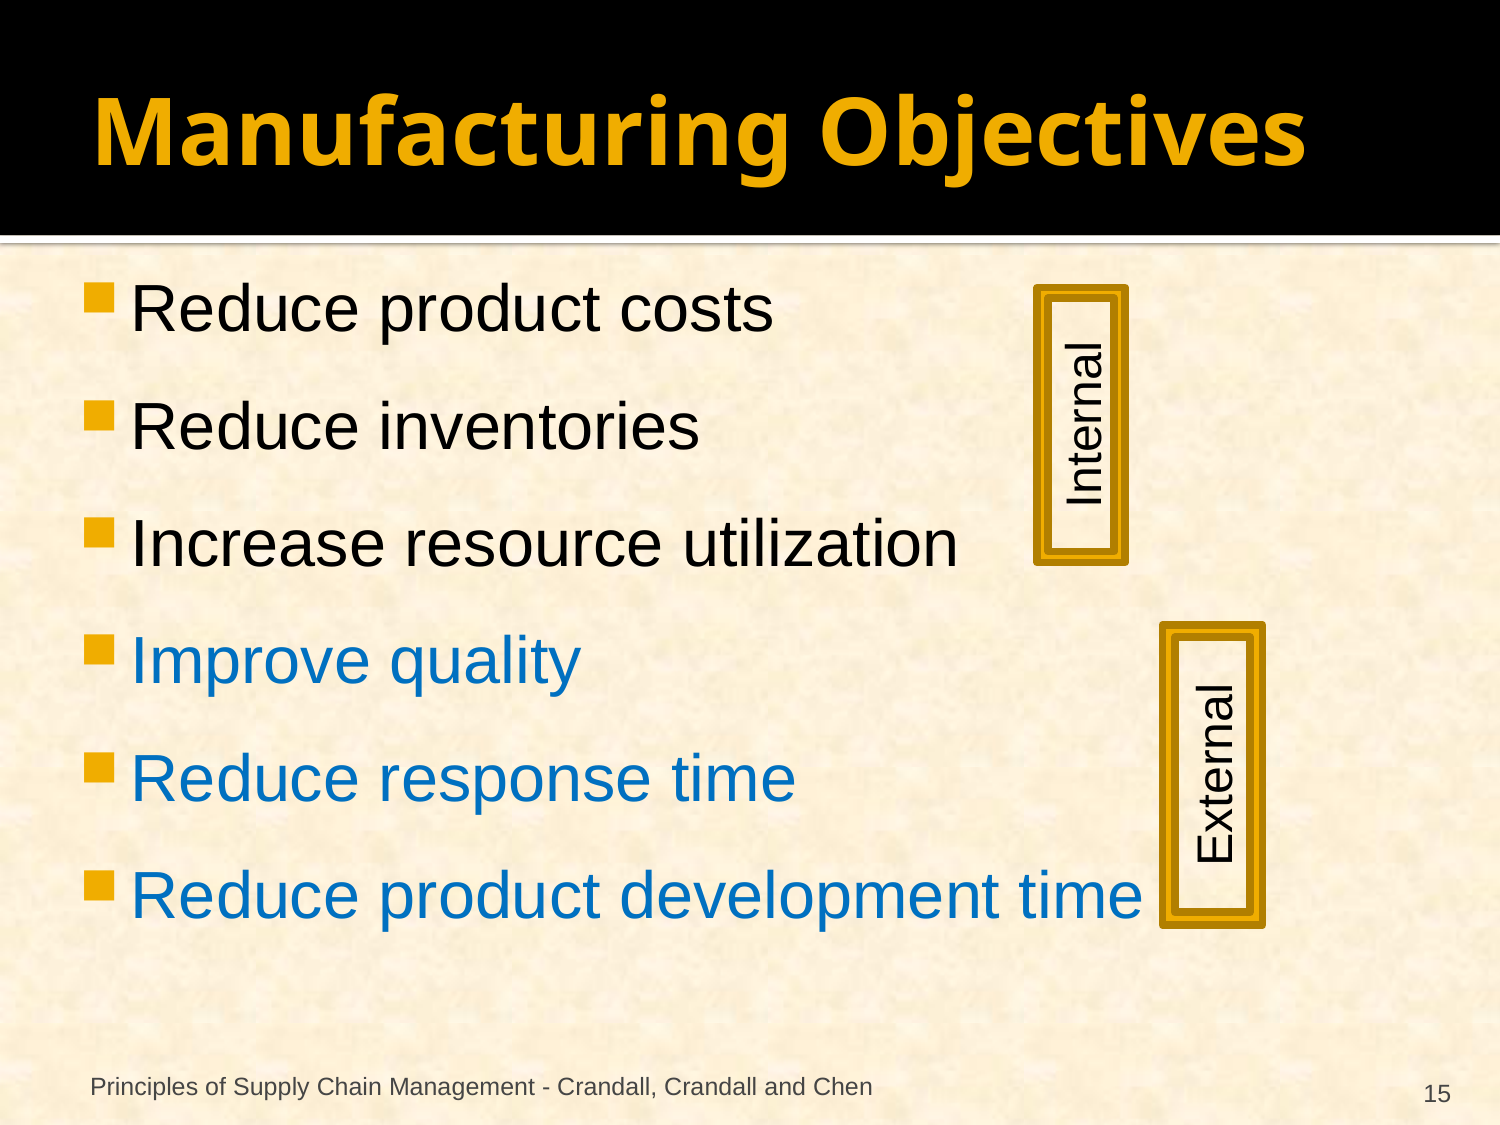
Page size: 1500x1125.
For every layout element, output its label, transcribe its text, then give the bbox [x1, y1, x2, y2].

slide_number 15 [1345, 1062, 1467, 1108]
text_box External [1159, 621, 1266, 929]
text_box Internal [1033, 284, 1129, 566]
list Reduce product costs Reduce inventories Increase resource utilization Improve quality Reduce response time Reduce product development time [50, 249, 1446, 1000]
footer Principles of Supply Chain Management - Crandall, Crandall and Chen [75, 1062, 975, 1100]
title Manufacturing Objectives [75, 25, 1425, 231]
picture [0, 243, 1500, 1125]
